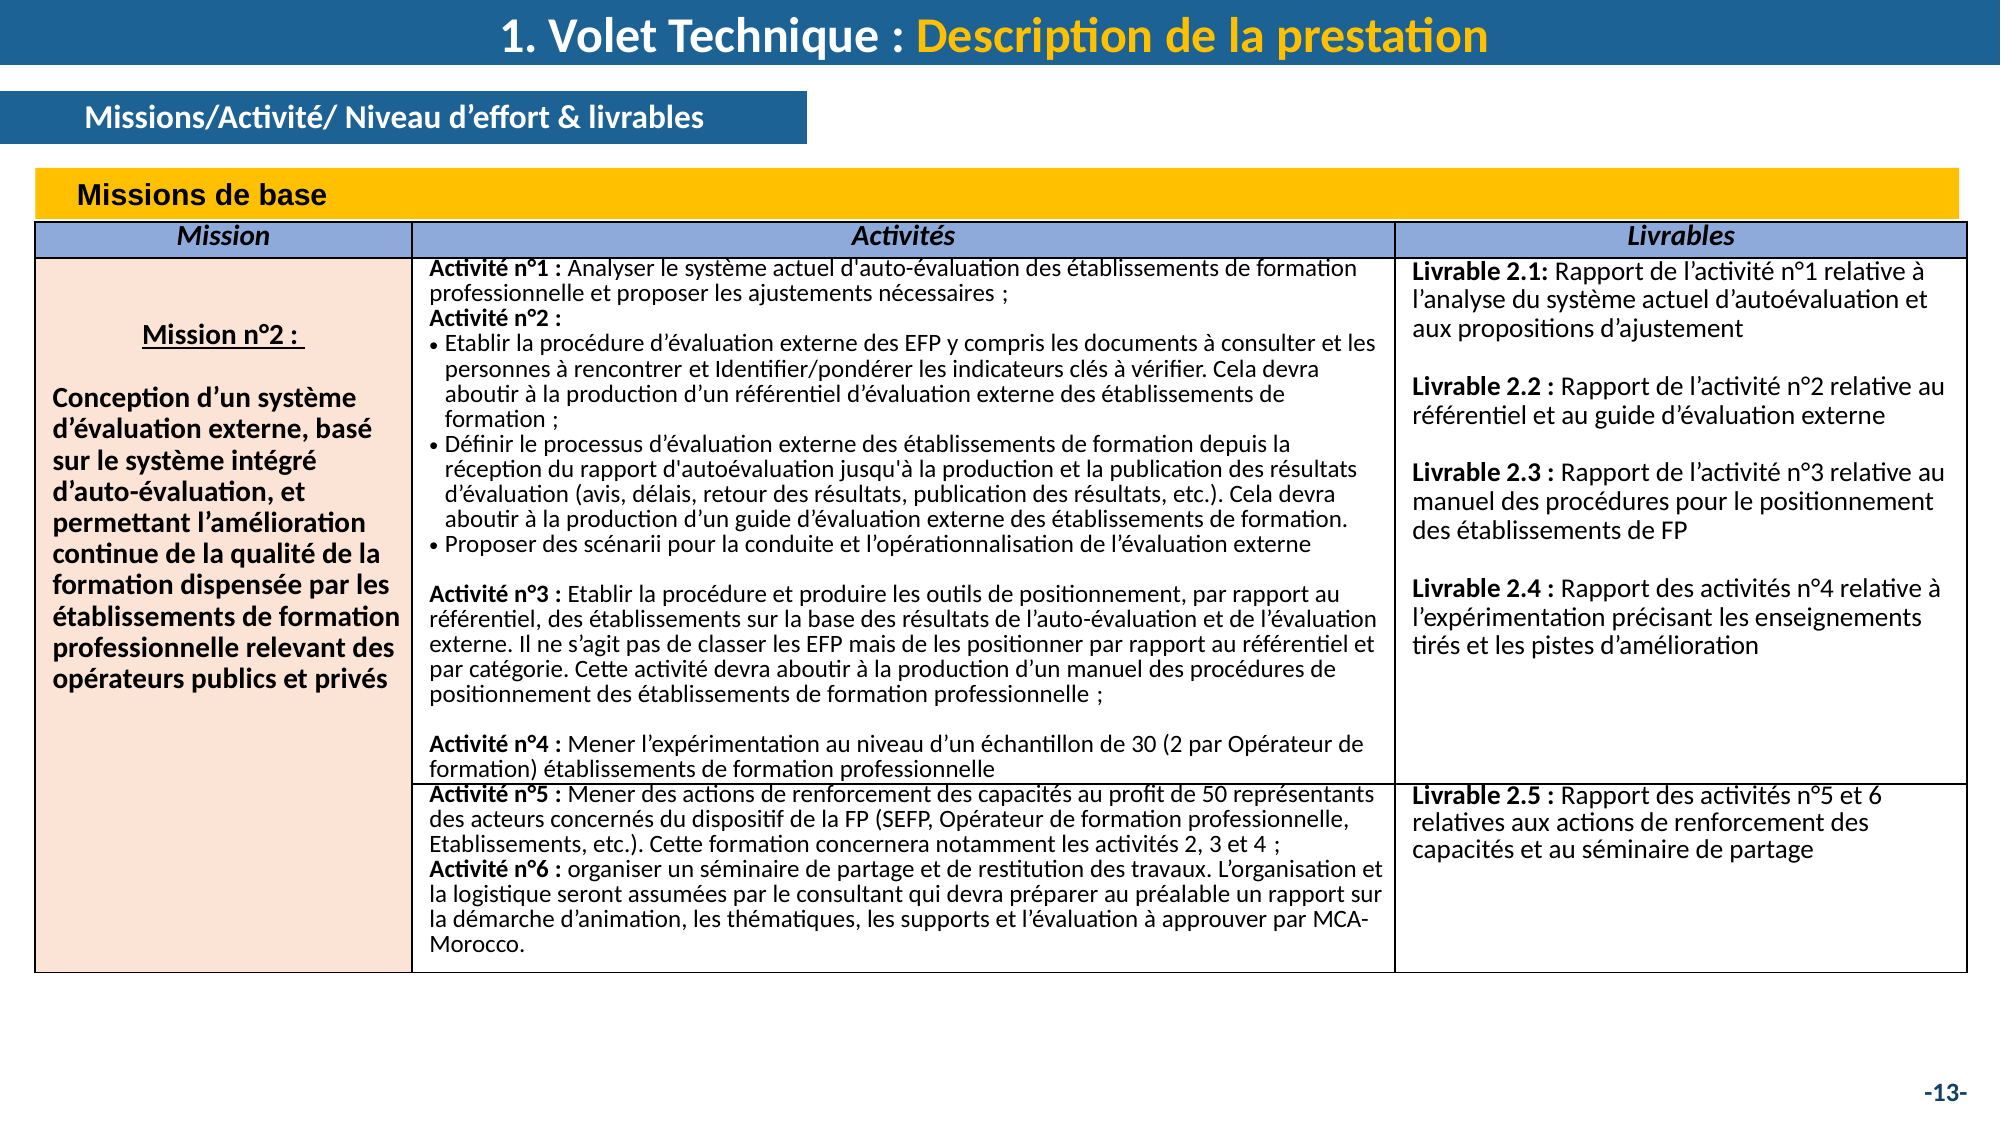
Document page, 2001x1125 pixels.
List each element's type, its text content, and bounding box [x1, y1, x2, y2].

table_cell Activité n°1 : Analyser le système actuel d'auto-évaluation des établissements de formation professionnelle et proposer les ajustements nécessaires ; Activité n°2 : Etablir la procédure d’évaluation externe des EFP y compris les documents à consulter et les personnes à rencontrer et Identifier/pondérer les indicateurs clés à vérifier. Cela devra aboutir à la production d’un référentiel d’évaluation externe des établissements de formation ; Définir le processus d’évaluation externe des établissements de formation depuis la réception du rapport d'autoévaluation jusqu'à la production et la publication des résultats d’évaluation (avis, délais, retour des résultats, publication des résultats, etc.). Cela devra aboutir à la production d’un guide d’évaluation externe des établissements de formation. Proposer des scénarii pour la conduite et l’opérationnalisation de l’évaluation externe Activité n°3 : Etablir la procédure et produire les outils de positionnement, par rapport au référentiel, des établissements sur la base des résultats de l’auto-évaluation et de l’évaluation externe. Il ne s’agit pas de classer les EFP mais de les positionner par rapport au référentiel et par catégorie. Cette activité devra aboutir à la production d’un manuel des procédures de positionnement des établissements de formation professionnelle ; Activité n°4 : Mener l’expérimentation au niveau d’un échantillon de 30 (2 par Opérateur de formation) établissements de formation professionnelle [413, 259, 1394, 783]
table_cell Livrable 2.5 : Rapport des activités n°5 et 6 relatives aux actions de renforcement des capacités et au séminaire de partage [1396, 785, 1966, 972]
table_header Activités [413, 223, 1394, 257]
text_box Missions/Activité/ Niveau d’effort & livrables [0, 91, 807, 145]
table_header Livrables [1396, 223, 1966, 257]
table_cell Livrable 2.1: Rapport de l’activité n°1 relative à l’analyse du système actuel d’autoévaluation et aux propositions d’ajustement Livrable 2.2 : Rapport de l’activité n°2 relative au référentiel et au guide d’évaluation externe Livrable 2.3 : Rapport de l’activité n°3 relative au manuel des procédures pour le positionnement des établissements de FP Livrable 2.4 : Rapport des activités n°4 relative à l’expérimentation précisant les enseignements tirés et les pistes d’amélioration [1396, 259, 1966, 783]
text_box Missions de base [35, 167, 1960, 219]
table_cell Activité n°5 : Mener des actions de renforcement des capacités au profit de 50 représentants des acteurs concernés du dispositif de la FP (SEFP, Opérateur de formation professionnelle, Etablissements, etc.). Cette formation concernera notamment les activités 2, 3 et 4 ; Activité n°6 : organiser un séminaire de partage et de restitution des travaux. L’organisation et la logistique seront assumées par le consultant qui devra préparer au préalable un rapport sur la démarche d’animation, les thématiques, les supports et l’évaluation à approuver par MCA-Morocco. [413, 785, 1394, 972]
slide_number -13- [1507, 1075, 1968, 1108]
text_box 1. Volet Technique : Description de la prestation [0, 0, 2000, 67]
table_cell Mission n°2 : Conception d’un système d’évaluation externe, basé sur le système intégré d’auto-évaluation, et permettant l’amélioration continue de la qualité de la formation dispensée par les établissements de formation professionnelle relevant des opérateurs publics et privés [36, 259, 411, 972]
table_header Mission [36, 223, 411, 257]
